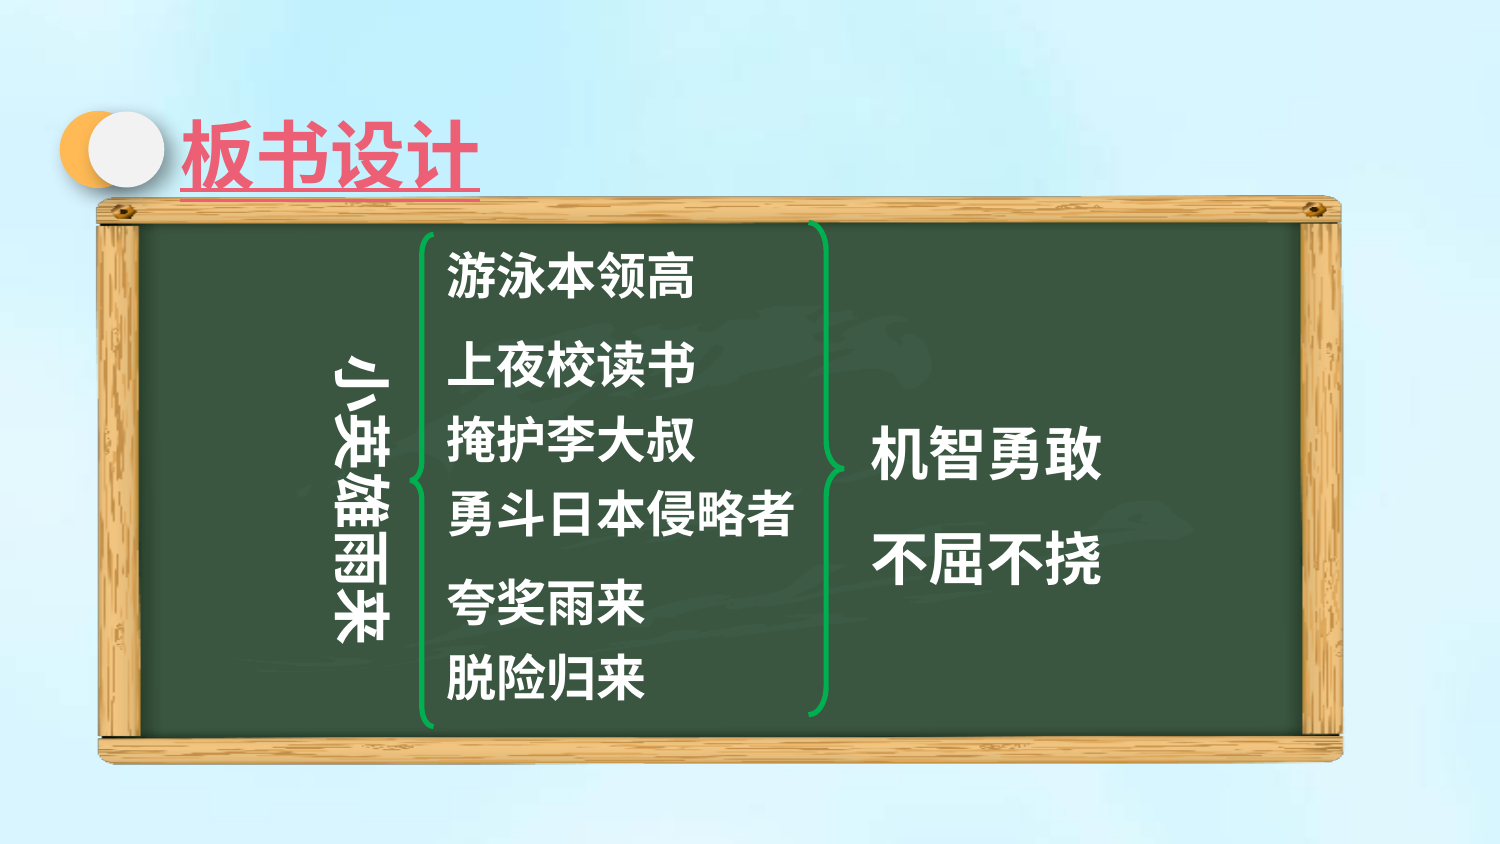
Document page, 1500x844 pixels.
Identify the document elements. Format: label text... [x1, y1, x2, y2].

text_box [59, 110, 110, 187]
text_box [87, 110, 166, 187]
picture [0, 0, 1500, 844]
text_box 板书设计 [165, 101, 495, 187]
